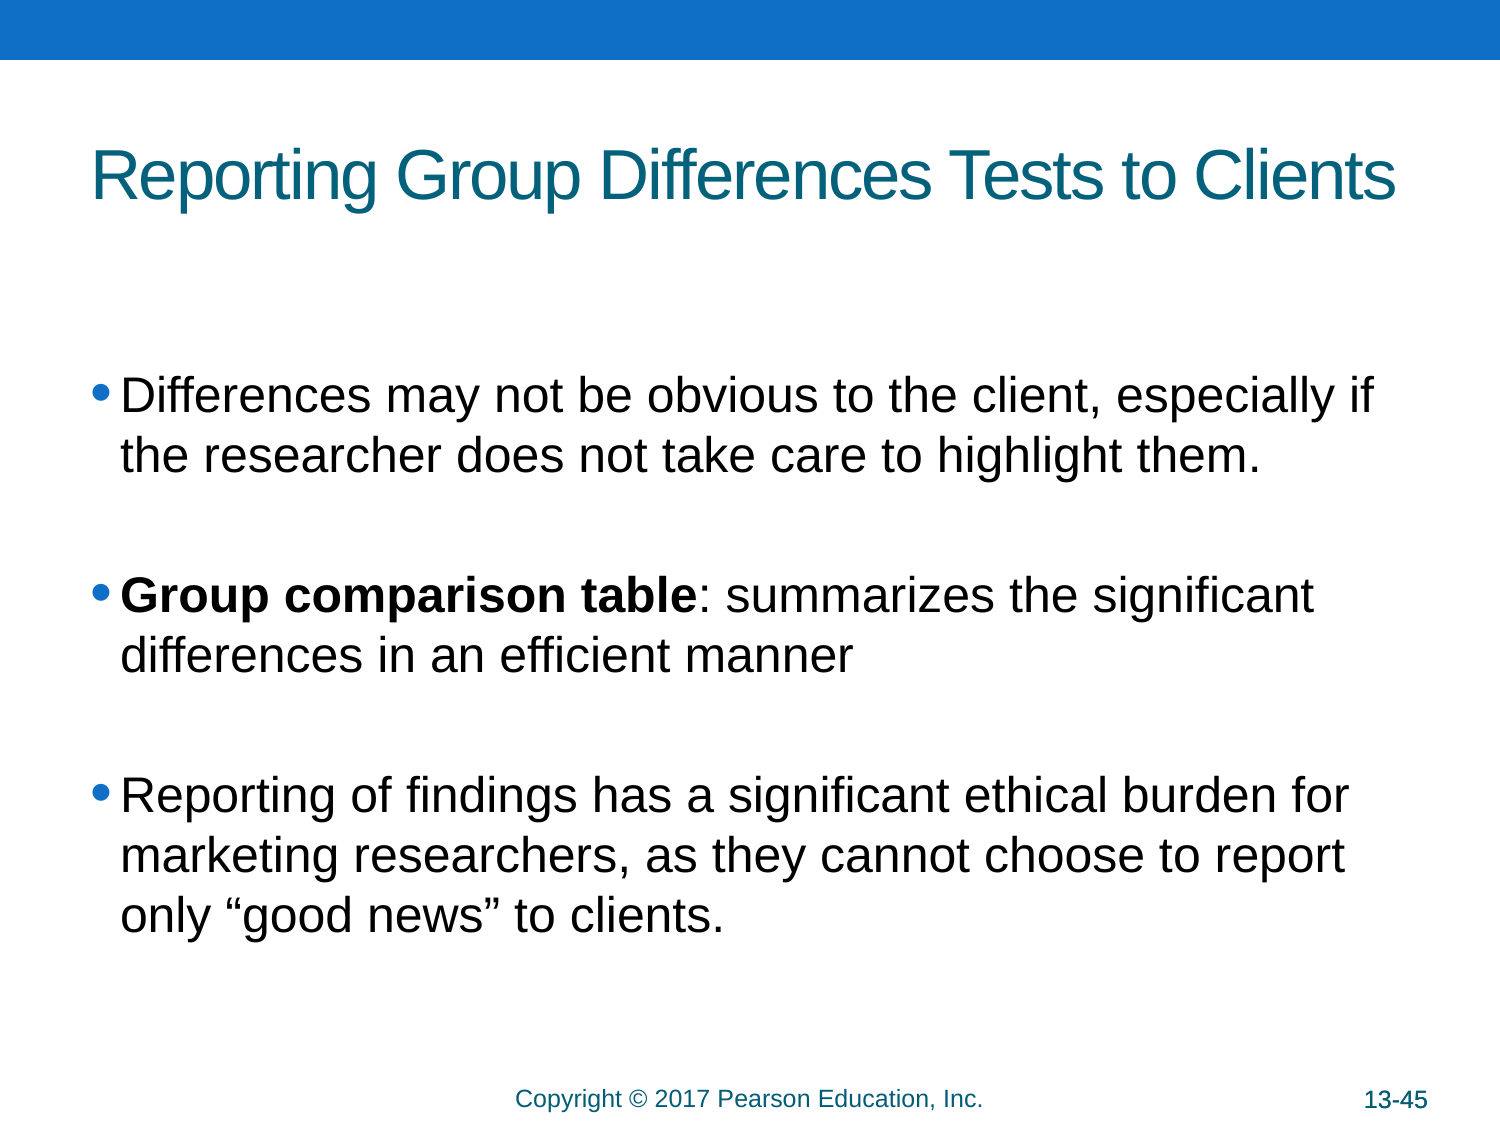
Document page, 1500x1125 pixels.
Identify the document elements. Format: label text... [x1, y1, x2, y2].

list Differences may not be obvious to the client, especially if the researcher does not take care to highlight them. Group comparison table: summarizes the significant differences in an efficient manner Reporting of findings has a significant ethical burden for marketing researchers, as they cannot choose to report only “good news” to clients. [75, 354, 1425, 1063]
picture [641, 1100, 647, 1107]
title Reporting Group Differences Tests to Clients [75, 90, 1425, 253]
